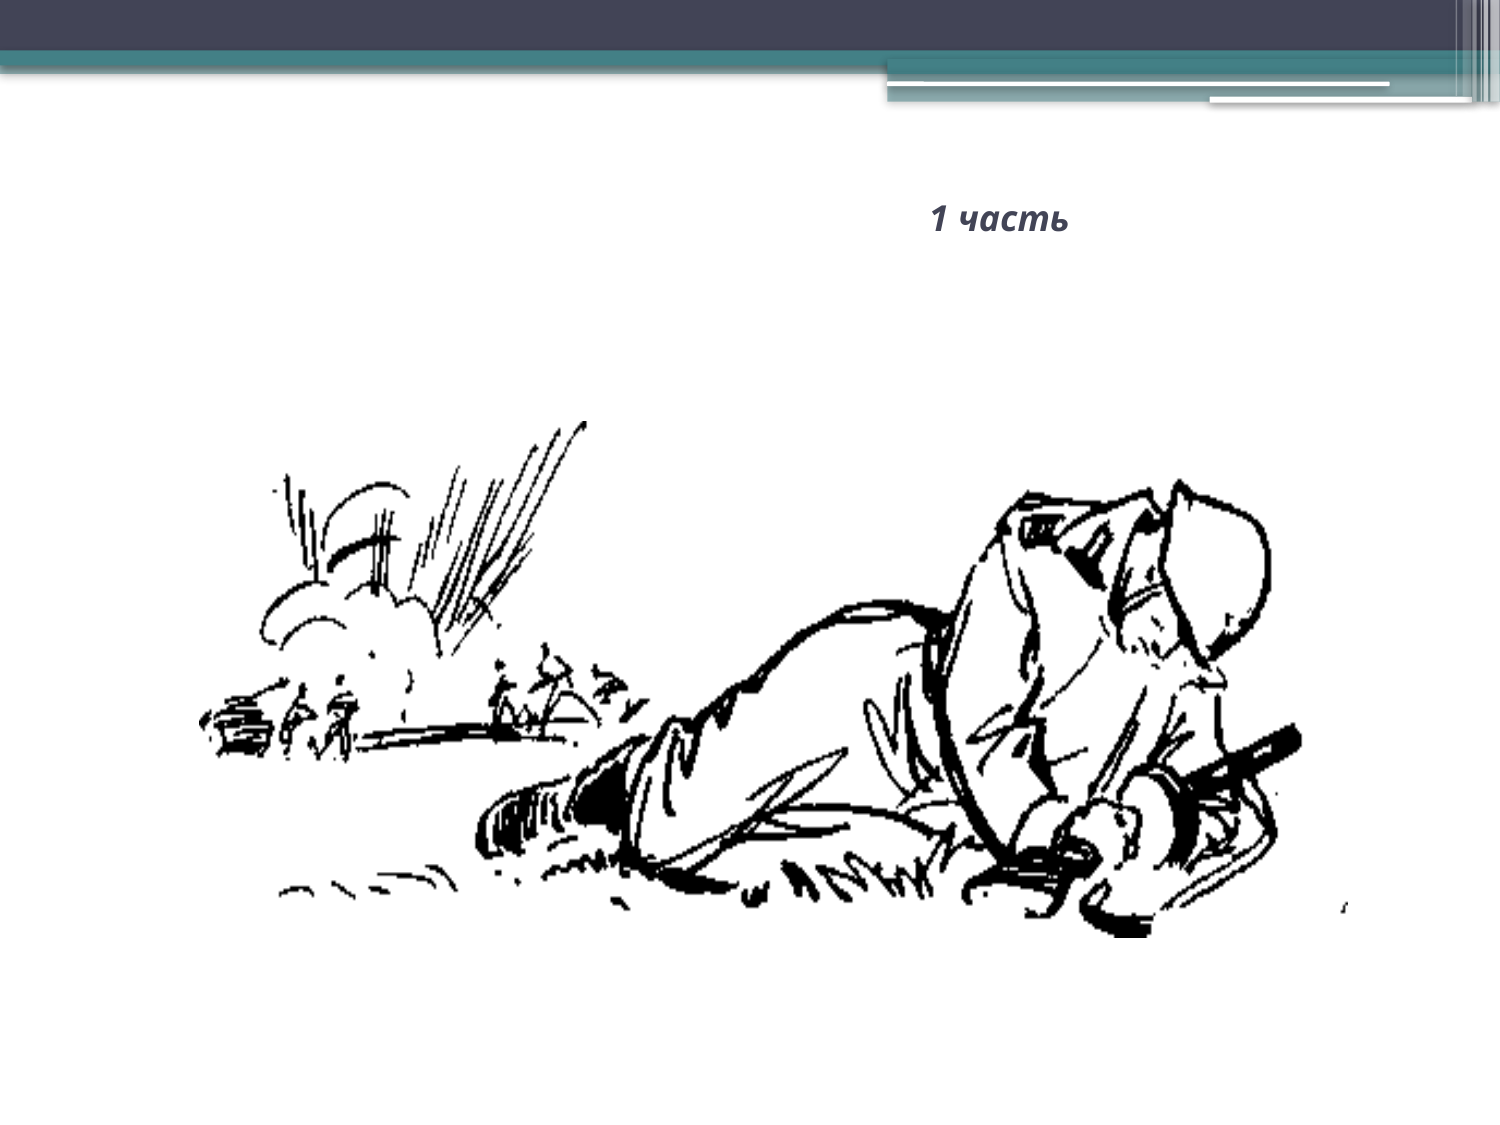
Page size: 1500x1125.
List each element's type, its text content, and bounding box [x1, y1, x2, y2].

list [198, 421, 1348, 938]
title 1 часть [914, 187, 1425, 247]
